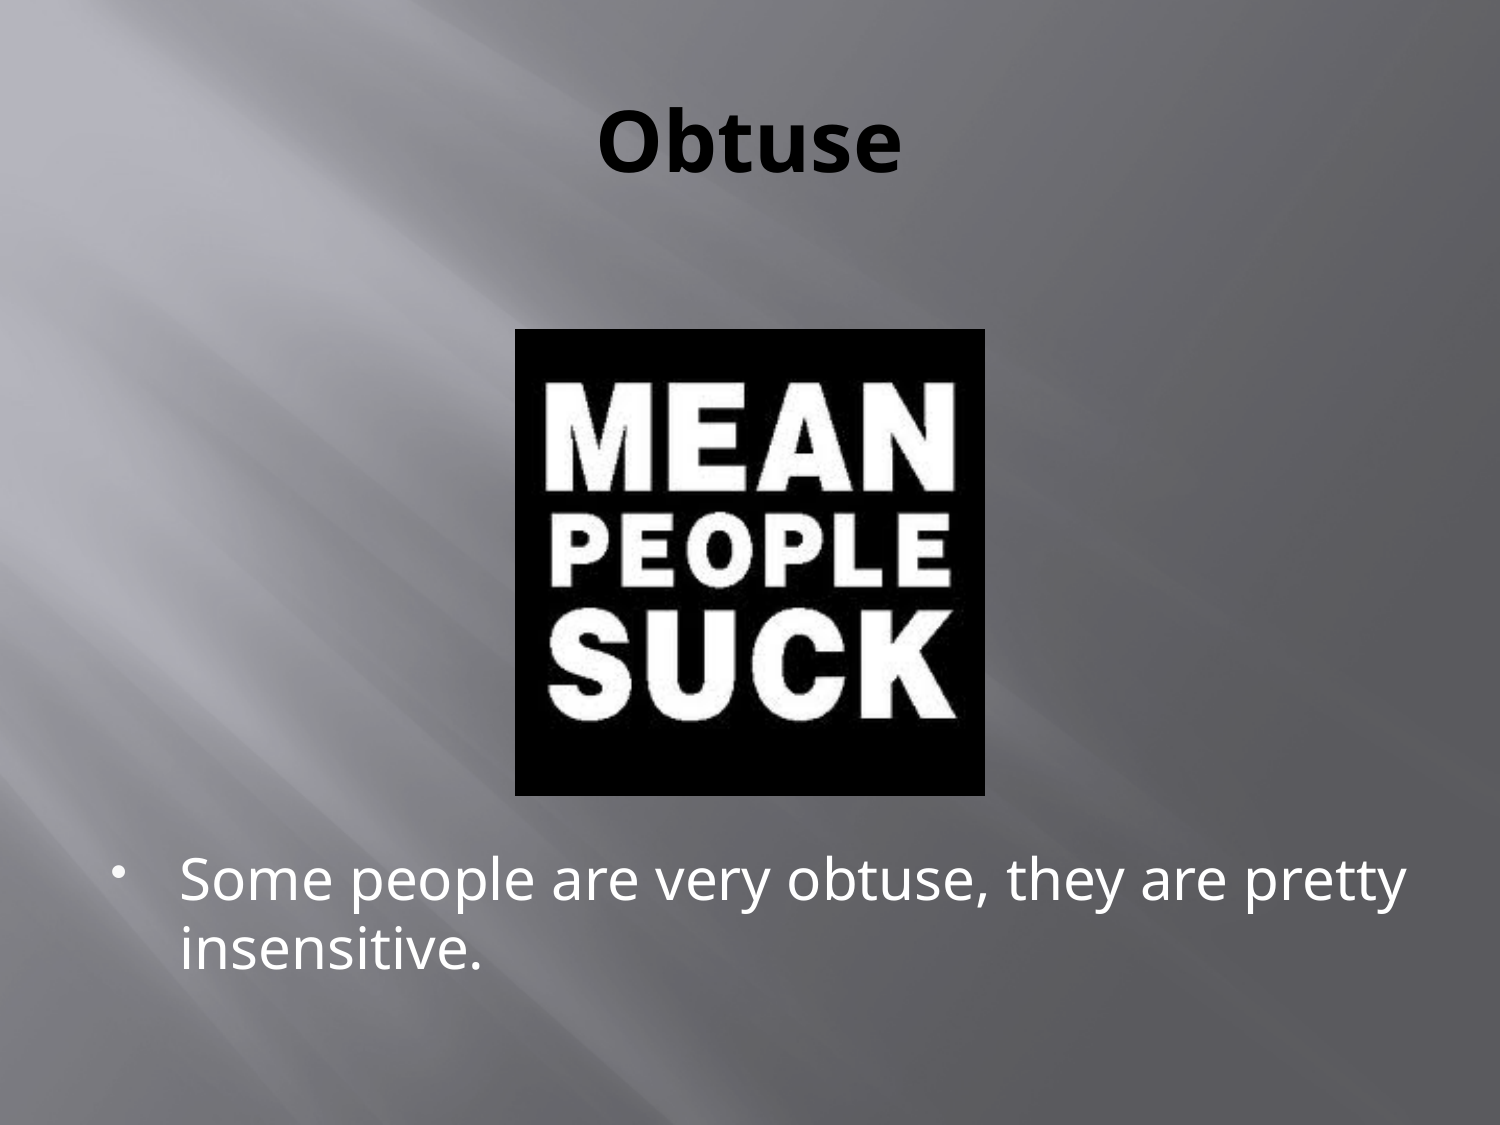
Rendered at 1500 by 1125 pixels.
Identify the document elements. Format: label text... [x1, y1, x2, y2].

list Some people are very obtuse, they are pretty insensitive. [75, 262, 1425, 1035]
picture [515, 328, 985, 796]
title Obtuse [75, 45, 1425, 233]
